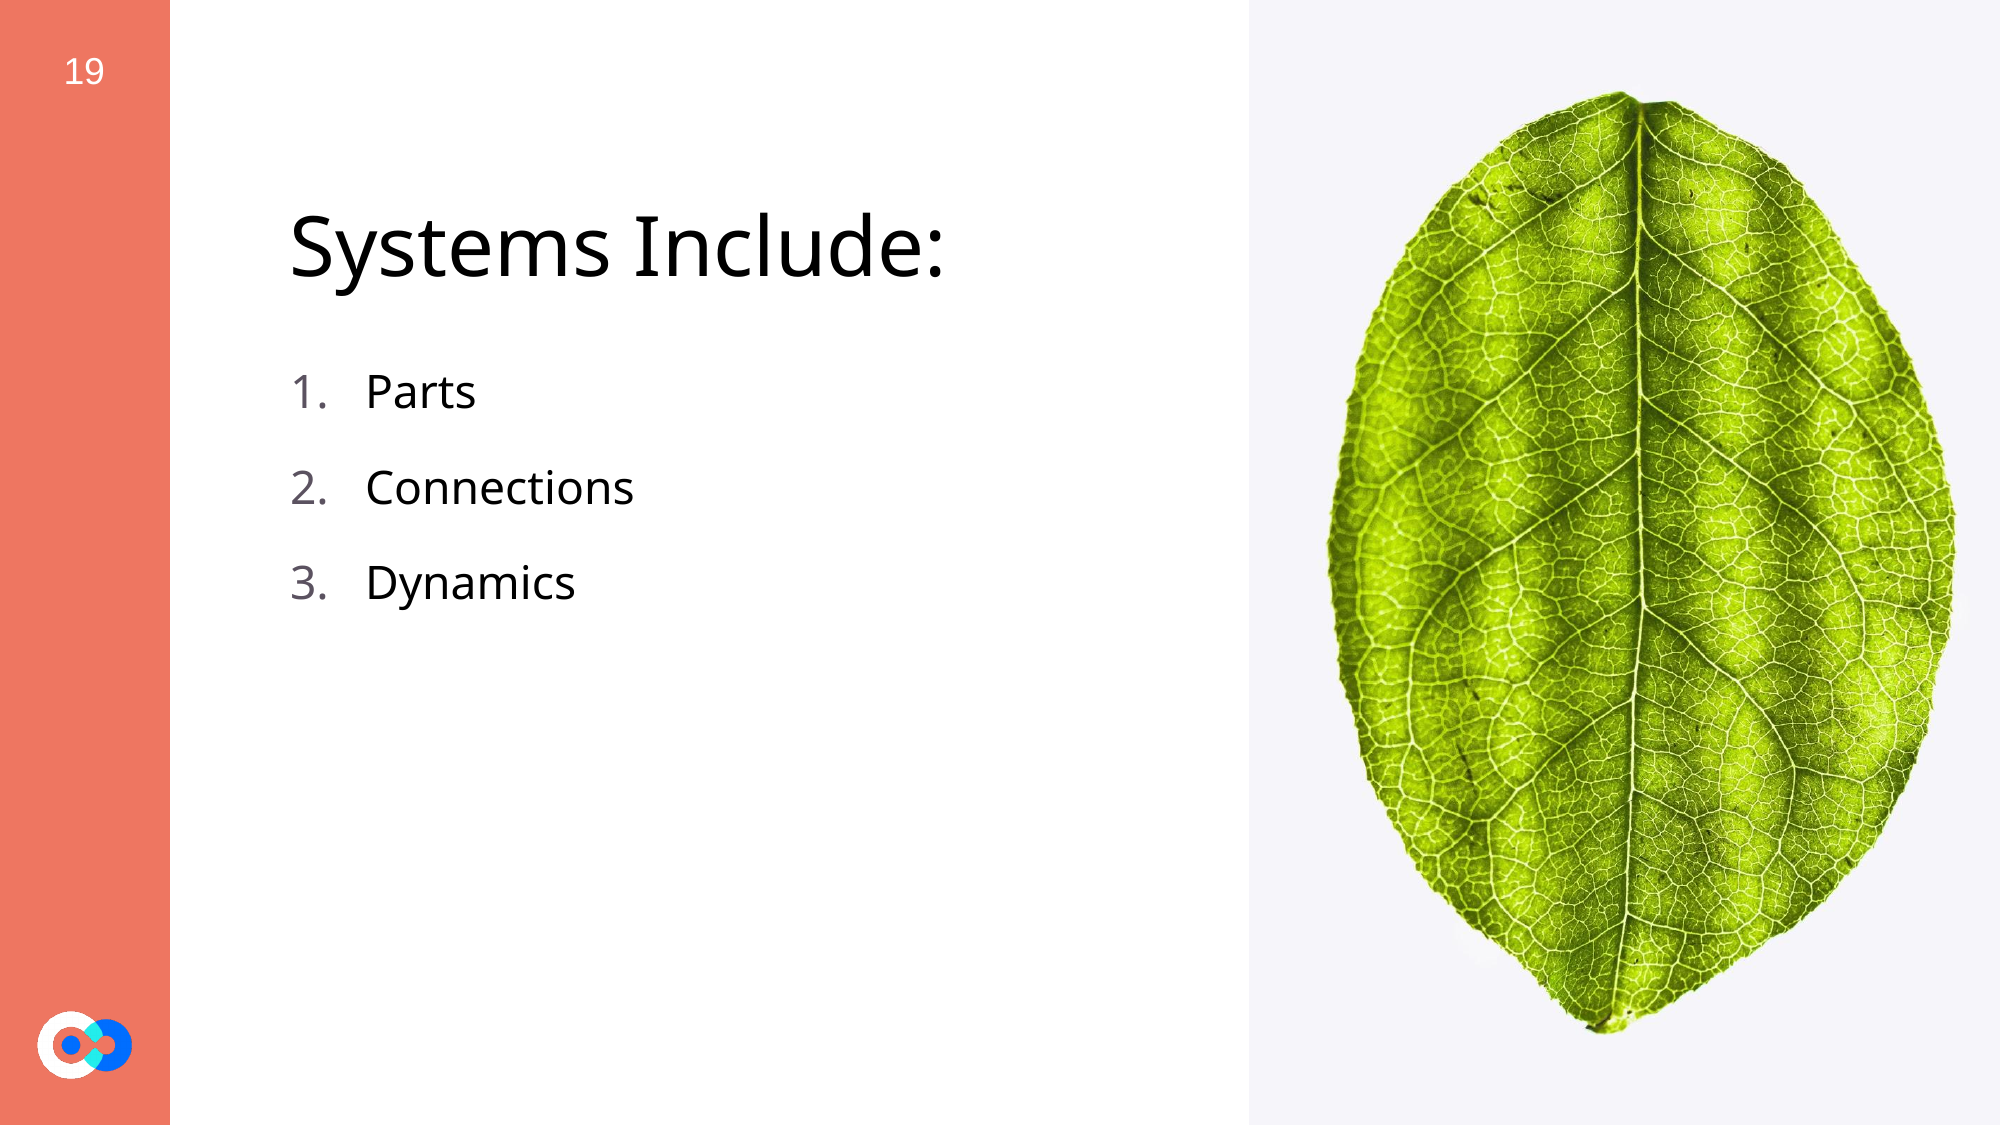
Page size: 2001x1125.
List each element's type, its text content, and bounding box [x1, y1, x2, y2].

title Systems Include: [274, 84, 1244, 302]
slide_number ‹#› [41, 39, 128, 99]
list Parts Connections Dynamics [274, 340, 1037, 1004]
picture [37, 1011, 132, 1079]
picture [1249, 0, 2000, 1125]
